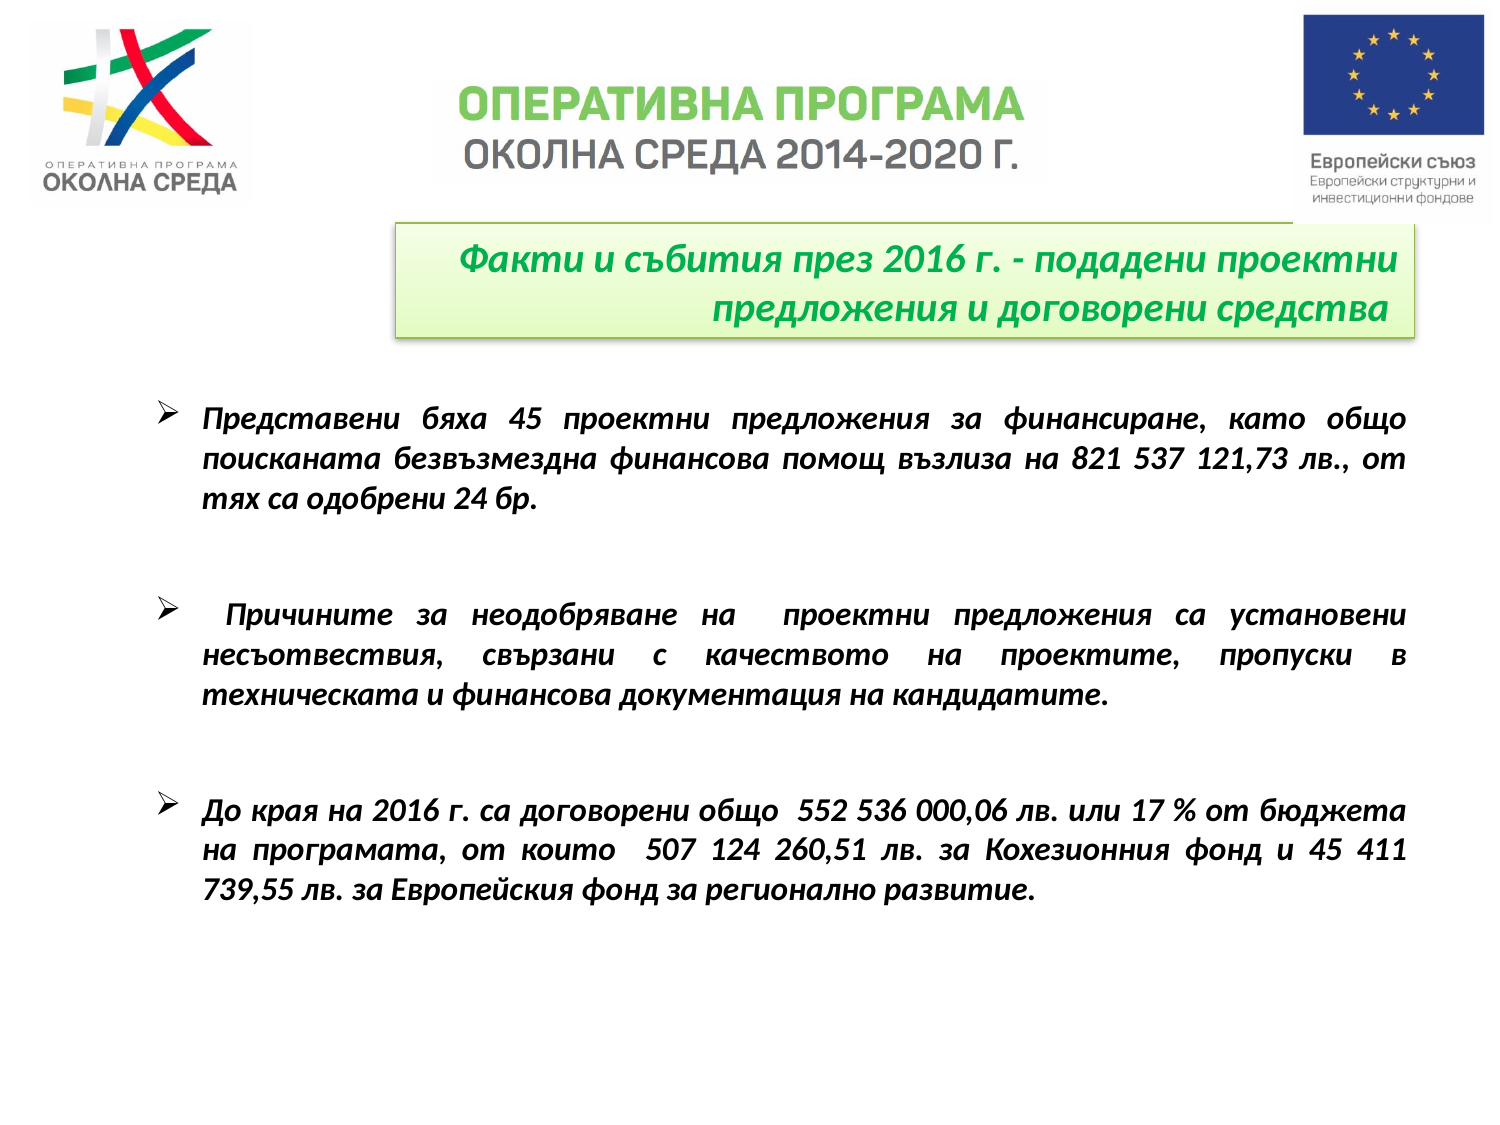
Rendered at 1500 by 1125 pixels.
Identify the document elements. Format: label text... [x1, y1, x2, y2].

picture [28, 21, 254, 206]
picture [429, 77, 1049, 186]
title Факти и събития през 2016 г. - подадени проектни предложения и договорени средства [395, 222, 1415, 290]
list Представени бяха 45 проектни предложения за финансиране, като общо поисканата безвъзмездна финансова помощ възлиза на 821 537 121,73 лв., от тях са одобрени 24 бр. Причините за неодобряване на проектни предложения са установени несъотвествия, свързани с качеството на проектите, пропуски в техническата и финансова документация на кандидатите. До края на 2016 г. са договорени общо 552 536 000,06 лв. или 17 % от бюджета на програмата, от които 507 124 260,51 лв. за Кохезионния фонд и 45 411 739,55 лв. за Европейския фонд за регионално развитие. [64, 290, 1424, 1059]
picture [1293, 3, 1493, 224]
